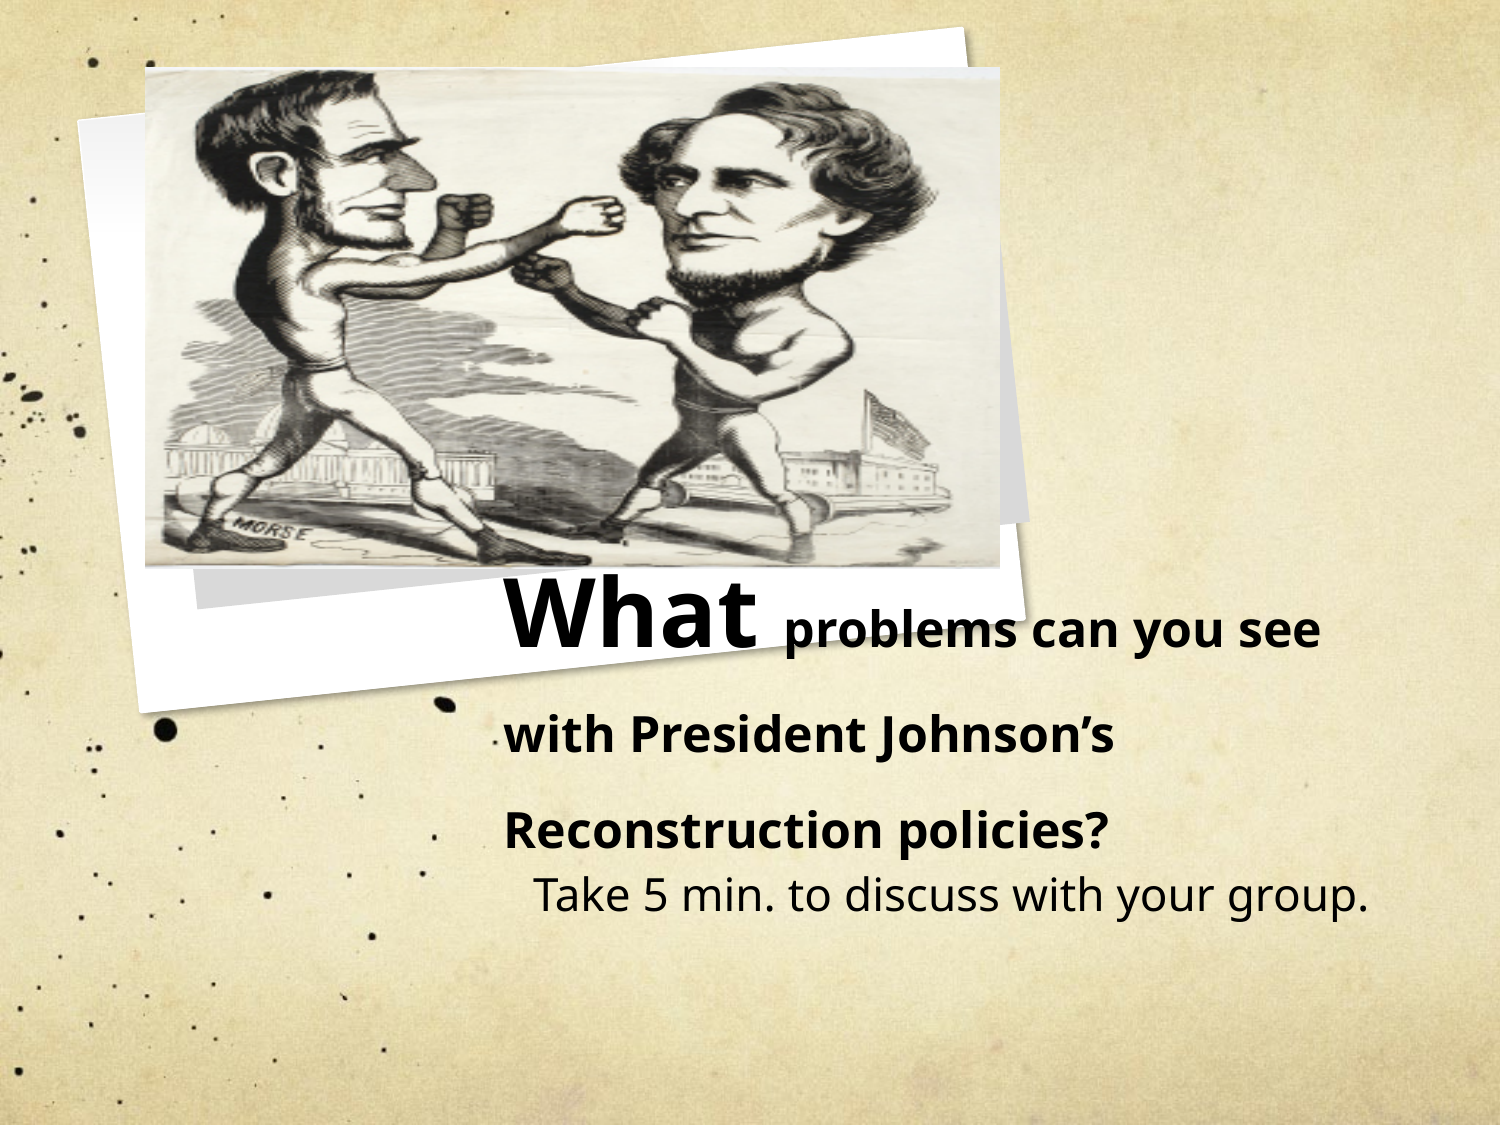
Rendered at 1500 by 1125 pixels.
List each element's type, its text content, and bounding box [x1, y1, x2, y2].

picture [0, 0, 1500, 1125]
title What problems can you see with President Johnson’s Reconstruction policies? [489, 593, 1426, 859]
list Take 5 min. to discuss with your group. [518, 858, 1426, 1000]
